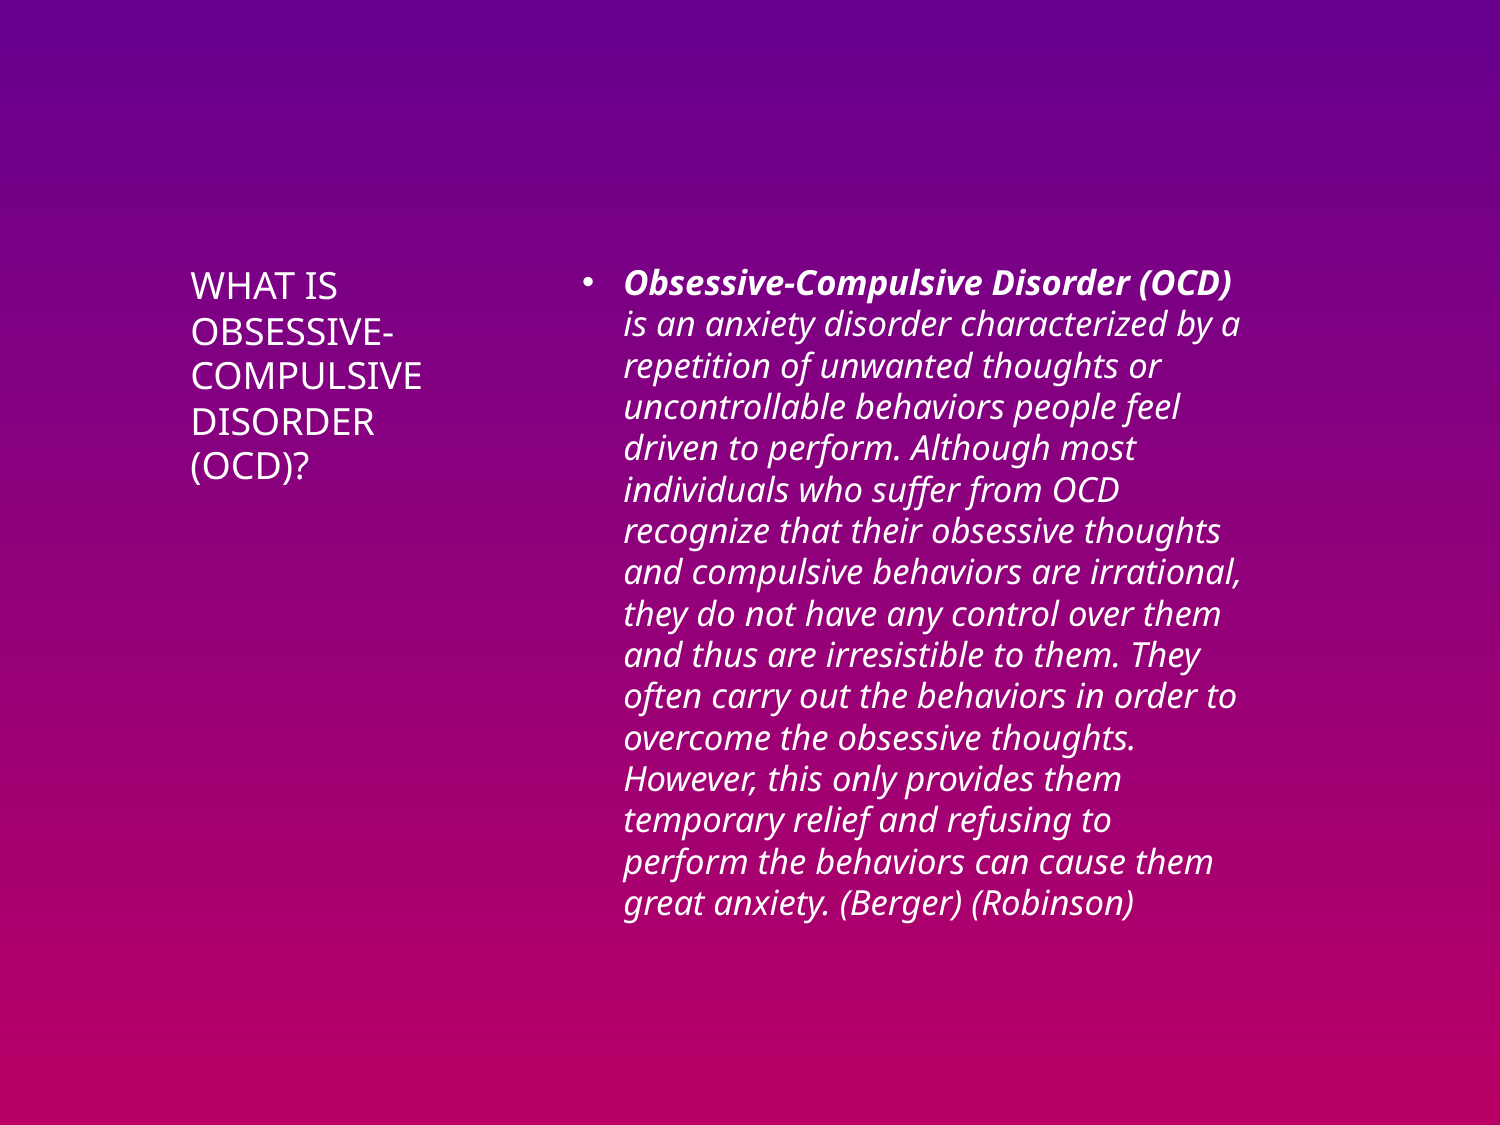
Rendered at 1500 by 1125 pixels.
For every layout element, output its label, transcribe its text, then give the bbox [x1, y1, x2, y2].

list Obsessive-Compulsive Disorder (OCD) is an anxiety disorder characterized by a repetition of unwanted thoughts or uncontrollable behaviors people feel driven to perform. Although most individuals who suffer from OCD recognize that their obsessive thoughts and compulsive behaviors are irrational, they do not have any control over them and thus are irresistible to them. They often carry out the behaviors in order to overcome the obsessive thoughts. However, this only provides them temporary relief and refusing to perform the behaviors can cause them great anxiety. (Berger) (Robinson) [566, 253, 1260, 938]
title What is obsessive-compulsive disorder (ocd)? [175, 254, 516, 580]
